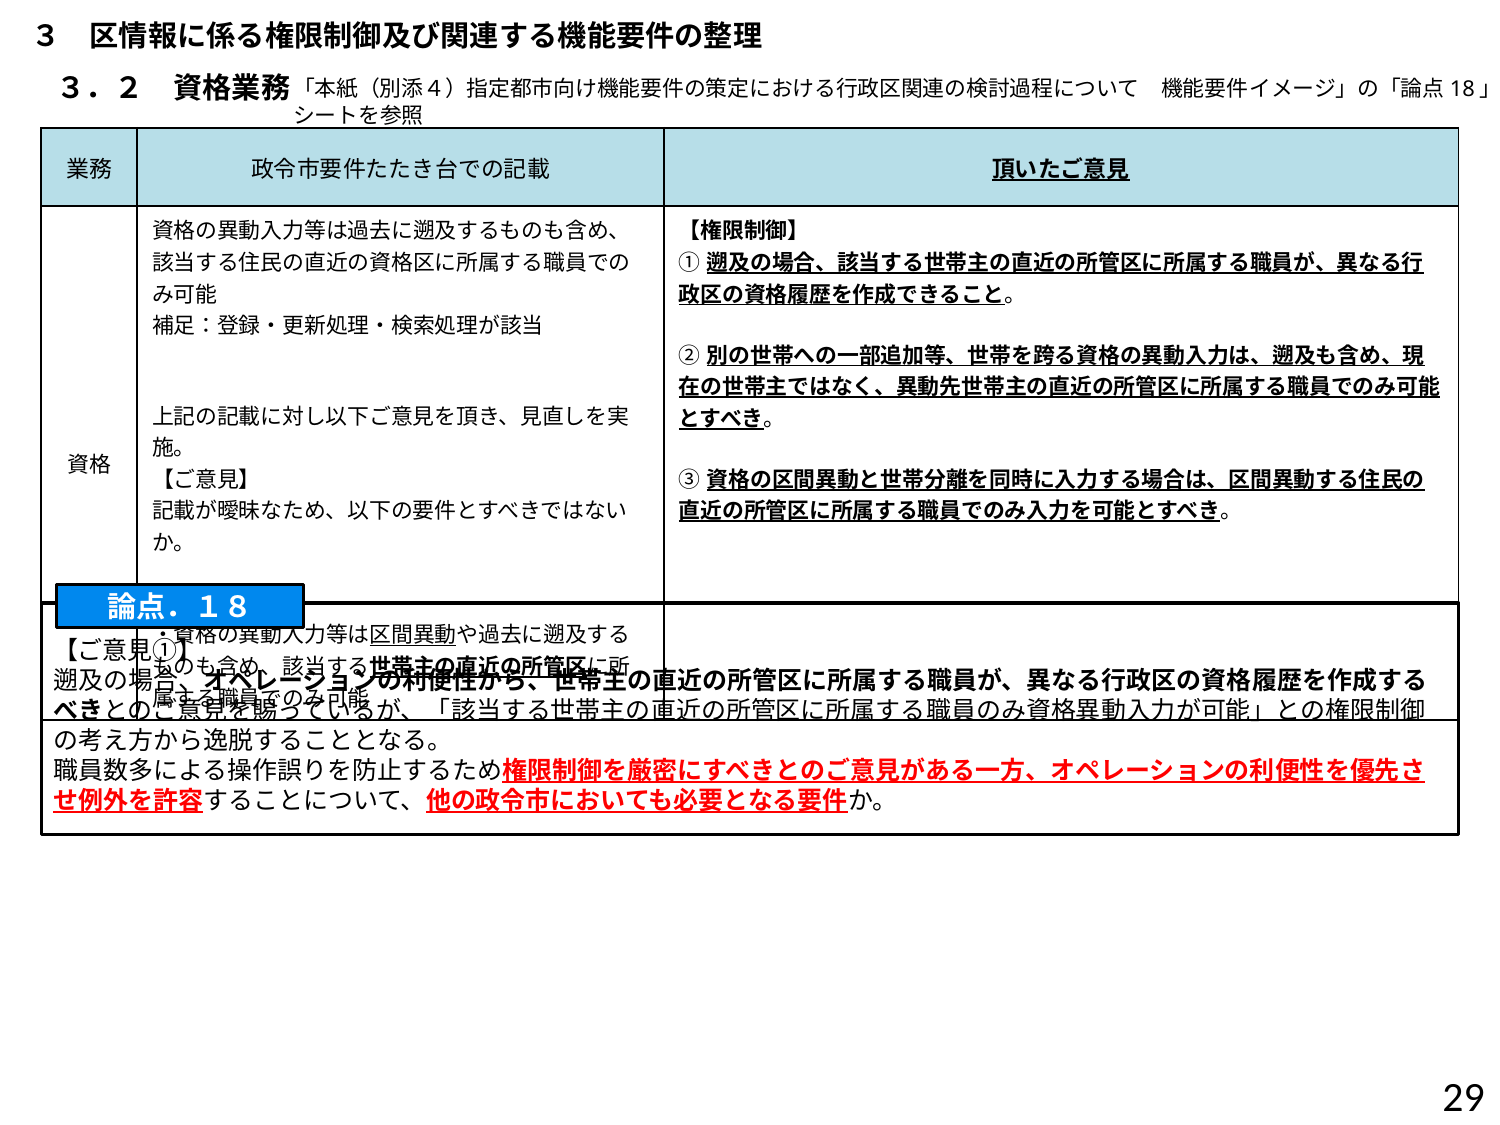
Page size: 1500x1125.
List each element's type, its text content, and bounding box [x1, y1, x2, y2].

table_cell 資格 [42, 207, 136, 602]
table_header 政令市要件たたき台での記載 [138, 129, 663, 205]
table_cell 【権限制御】 ①遡及の場合、該当する世帯主の直近の所管区に所属する職員が、異なる行政区の資格履歴を作成できること。 ②別の世帯への一部追加等、世帯を跨る資格の異動入力は、遡及も含め、現在の世帯主ではなく、異動先世帯主の直近の所管区に所属する職員でのみ可能とすべき。 ③資格の区間異動と世帯分離を同時に入力する場合は、区間異動する住民の直近の所管区に所属する職員でのみ入力を可能とすべき。 [665, 207, 1458, 602]
table_header 業務 [42, 129, 136, 205]
text_box ３．２ 資格業務 [41, 54, 1465, 100]
text_box ３ 区情報に係る権限制御及び関連する機能要件の整理 [16, 2, 1440, 49]
slide_number 28 [1149, 1065, 1500, 1125]
table_header 頂いたご意見 [665, 129, 1458, 205]
text_box 「本紙（別添４）指定都市向け機能要件の策定における行政区関連の検討過程について 機能要件イメージ」の「論点18」シートを参照 [278, 60, 1500, 112]
table_cell 資格の異動入力等は過去に遡及するものも含め、該当する住民の直近の資格区に所属する職員でのみ可能 補足：登録・更新処理・検索処理が該当 上記の記載に対し以下ご意見を頂き、見直しを実施。 【ご意見】 記載が曖昧なため、以下の要件とすべきではないか。 【見直し案】 ・資格の異動入力等は区間異動や過去に遡及するものも含め、該当する世帯主の直近の所管区に所属する職員でのみ可能 [138, 207, 663, 602]
text_box 論点．１８ [55, 582, 306, 629]
text_box 【ご意見①】 遡及の場合、オペレーションの利便性から、世帯主の直近の所管区に所属する職員が、異なる行政区の資格履歴を作成するべきとのご意見を賜っているが、「該当する世帯主の直近の所管区に所属する職員のみ資格異動入力が可能」との権限制御の考え方から逸脱することとなる。 職員数多による操作誤りを防止するため権限制御を厳密にすべきとのご意見がある一方、オペレーションの利便性を優先させ例外を許容することについて、他の政令市においても必要となる要件か。 [41, 602, 1459, 835]
